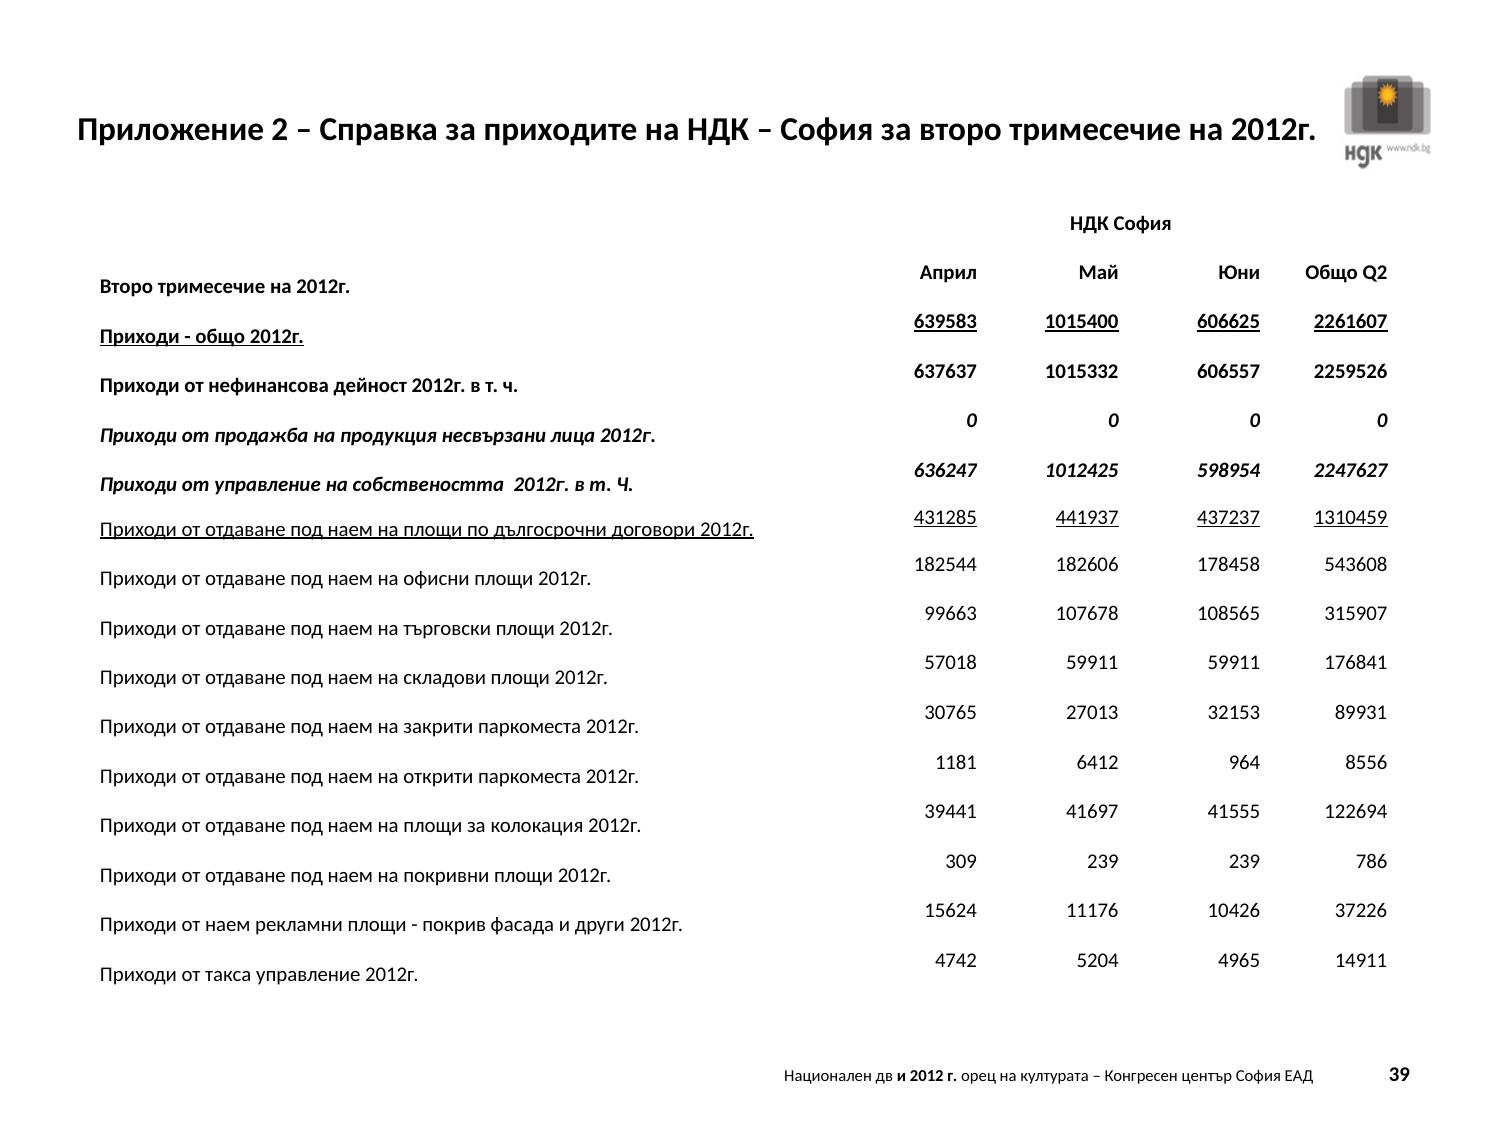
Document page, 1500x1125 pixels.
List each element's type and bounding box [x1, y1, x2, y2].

text_box [599, 1042, 1425, 1103]
text_box [62, 99, 1324, 155]
table_header [100, 200, 1387, 250]
table_cell [100, 250, 1387, 987]
picture [1324, 62, 1451, 176]
